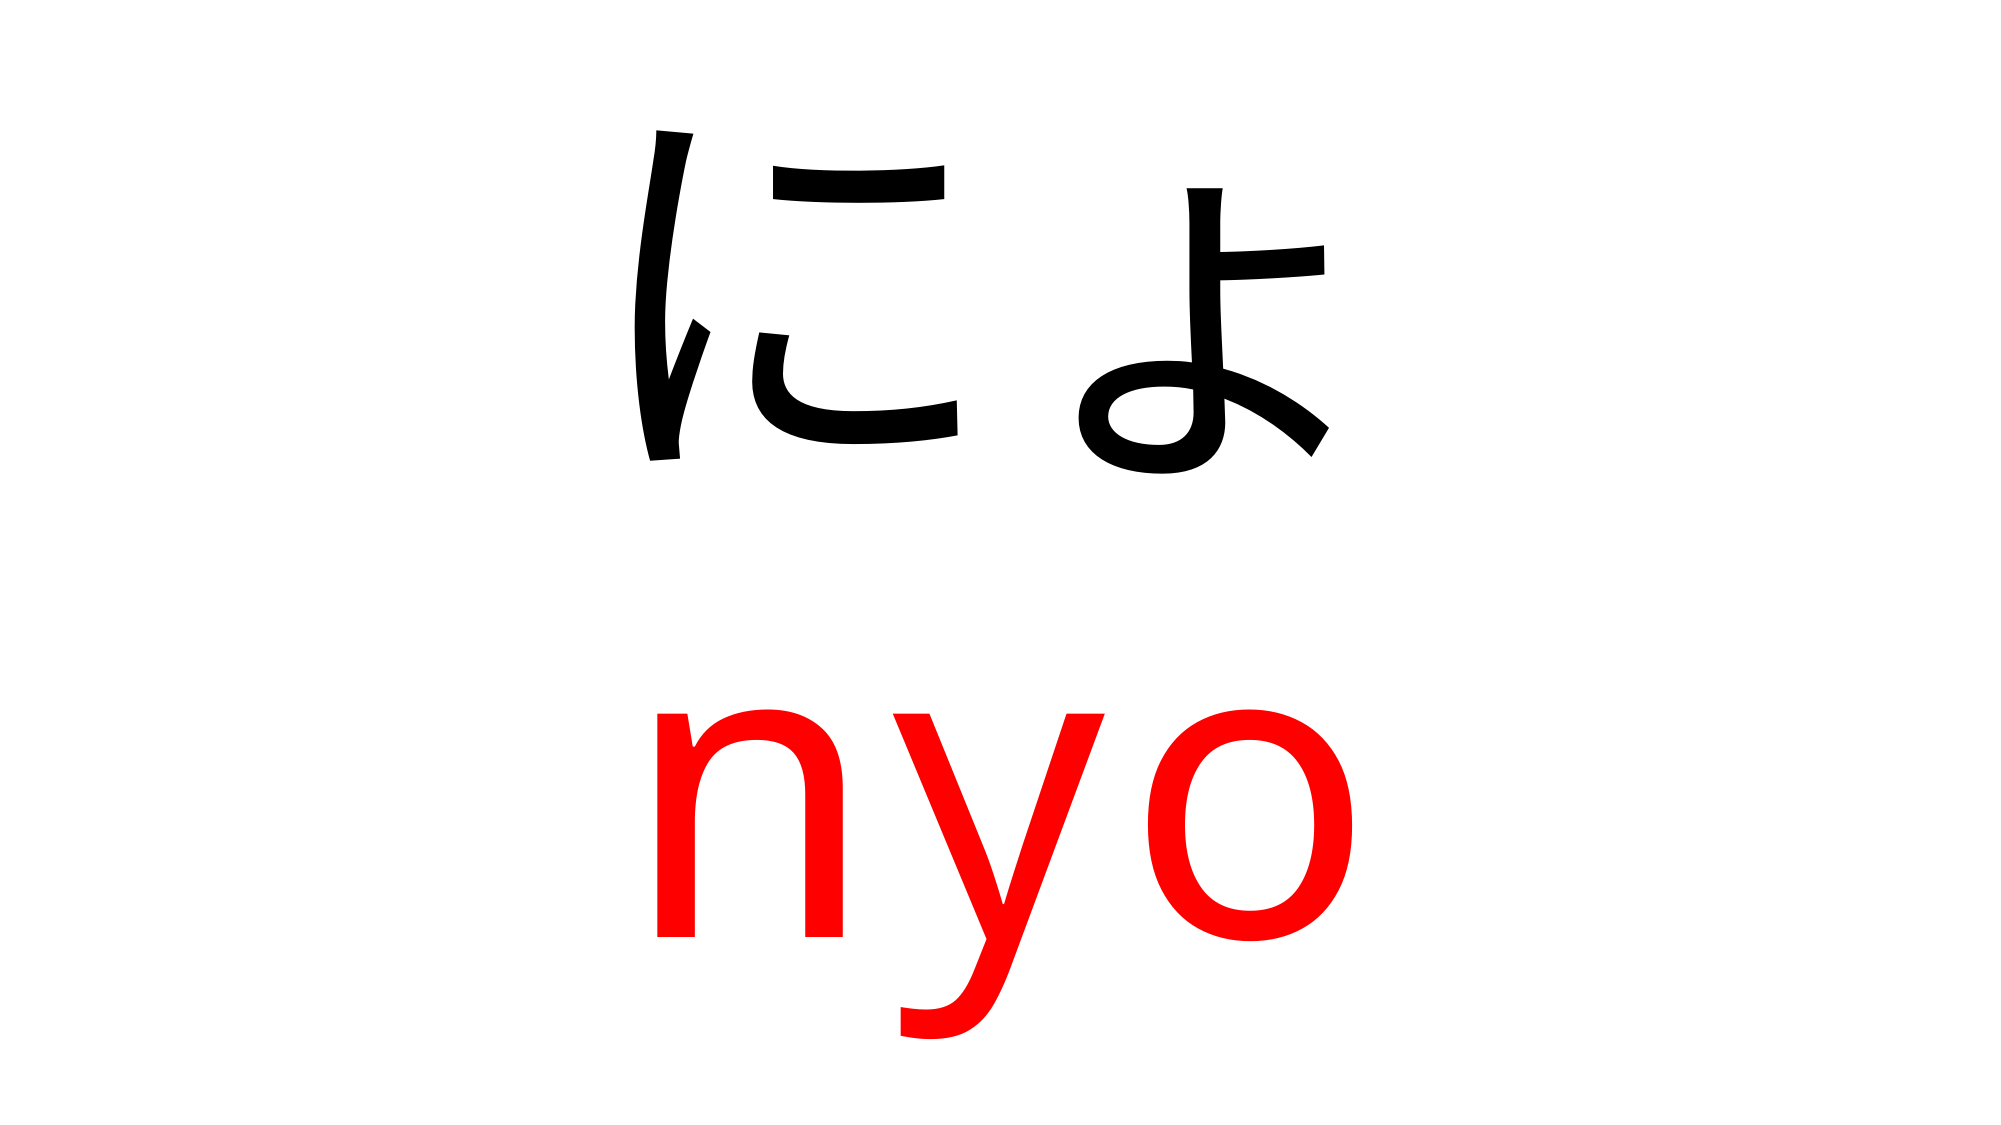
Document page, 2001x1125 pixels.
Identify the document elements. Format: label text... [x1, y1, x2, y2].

text_box nyo [249, 562, 1750, 1036]
title にょ [249, 71, 1750, 545]
